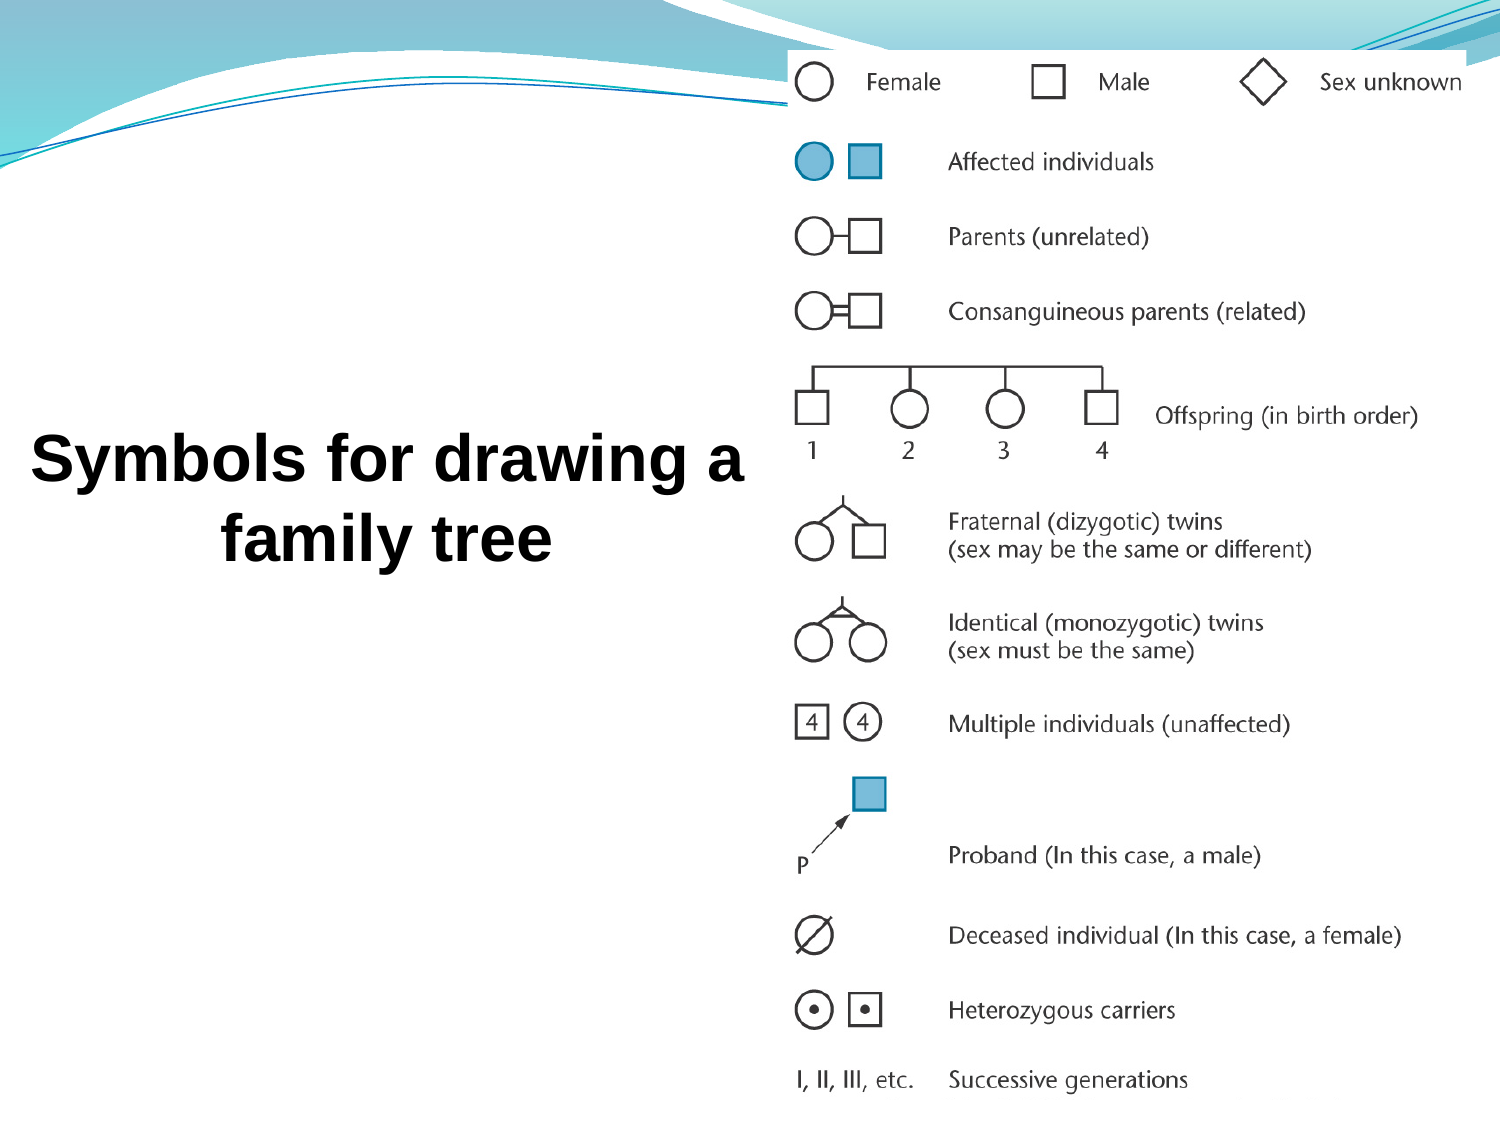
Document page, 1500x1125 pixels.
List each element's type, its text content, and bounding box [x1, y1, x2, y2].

title Symbols for drawing a family tree [0, 112, 775, 575]
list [787, 49, 1467, 1101]
